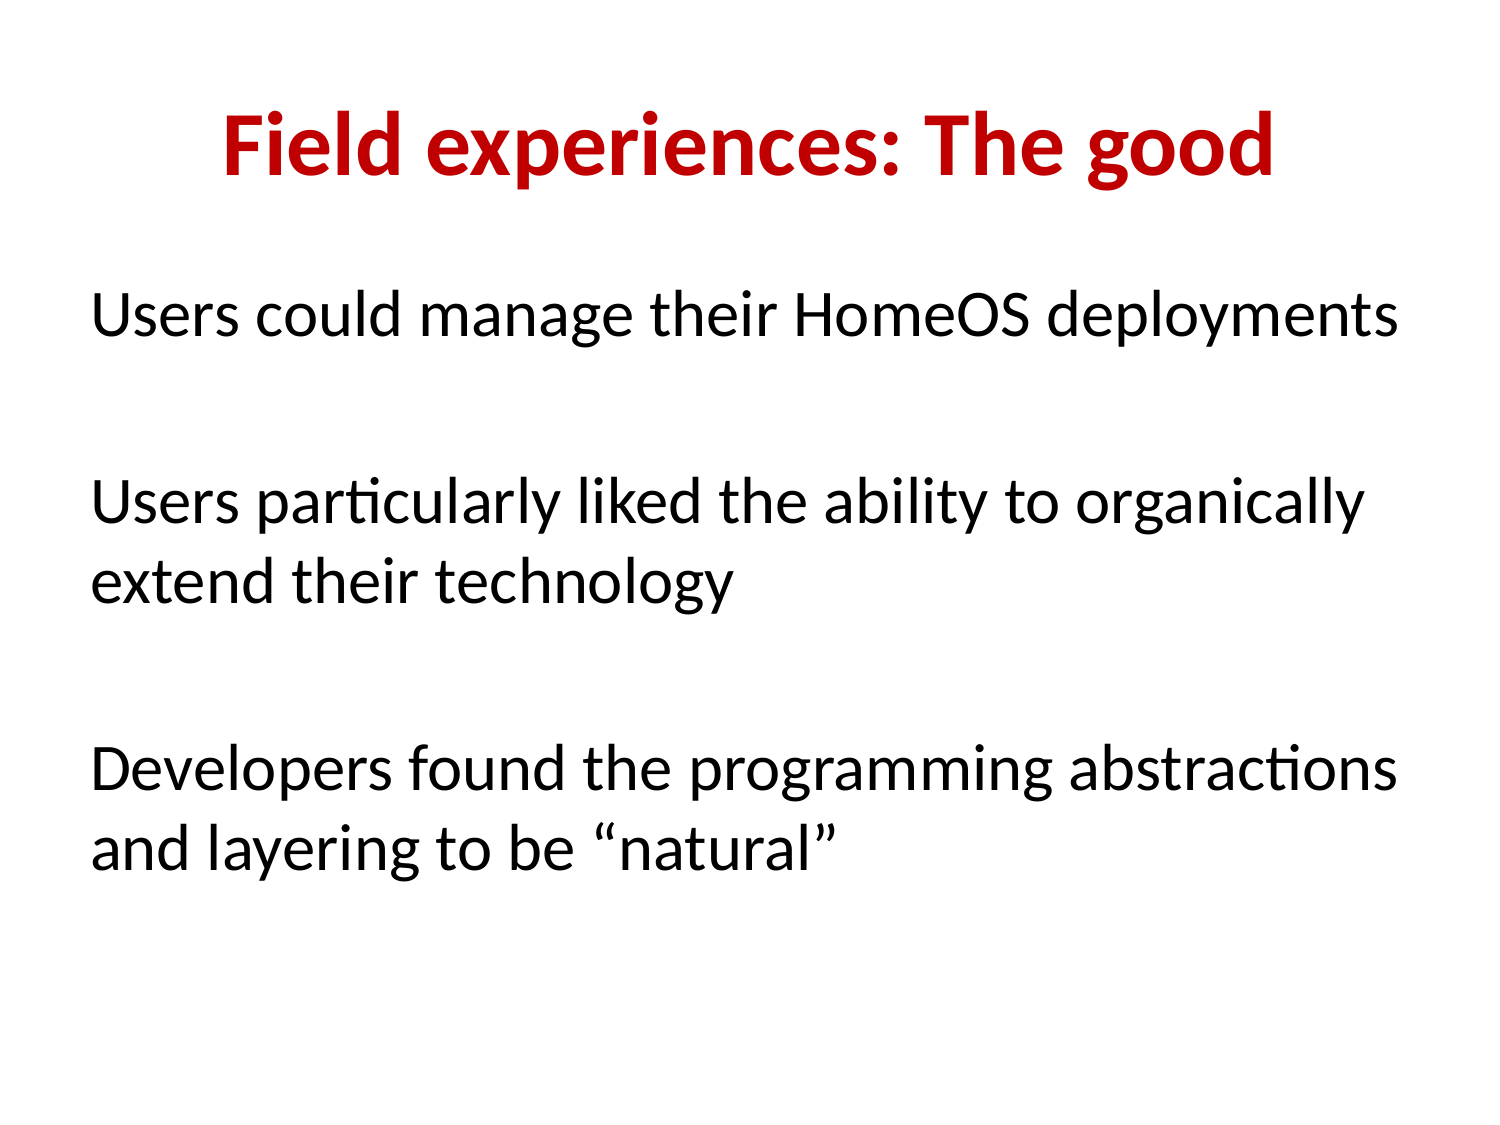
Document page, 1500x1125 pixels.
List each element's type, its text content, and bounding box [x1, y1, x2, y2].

list Users could manage their HomeOS deployments Users particularly liked the ability to organically extend their technology Developers found the programming abstractions and layering to be “natural” [75, 262, 1425, 1005]
title Field experiences: The good [75, 45, 1425, 233]
